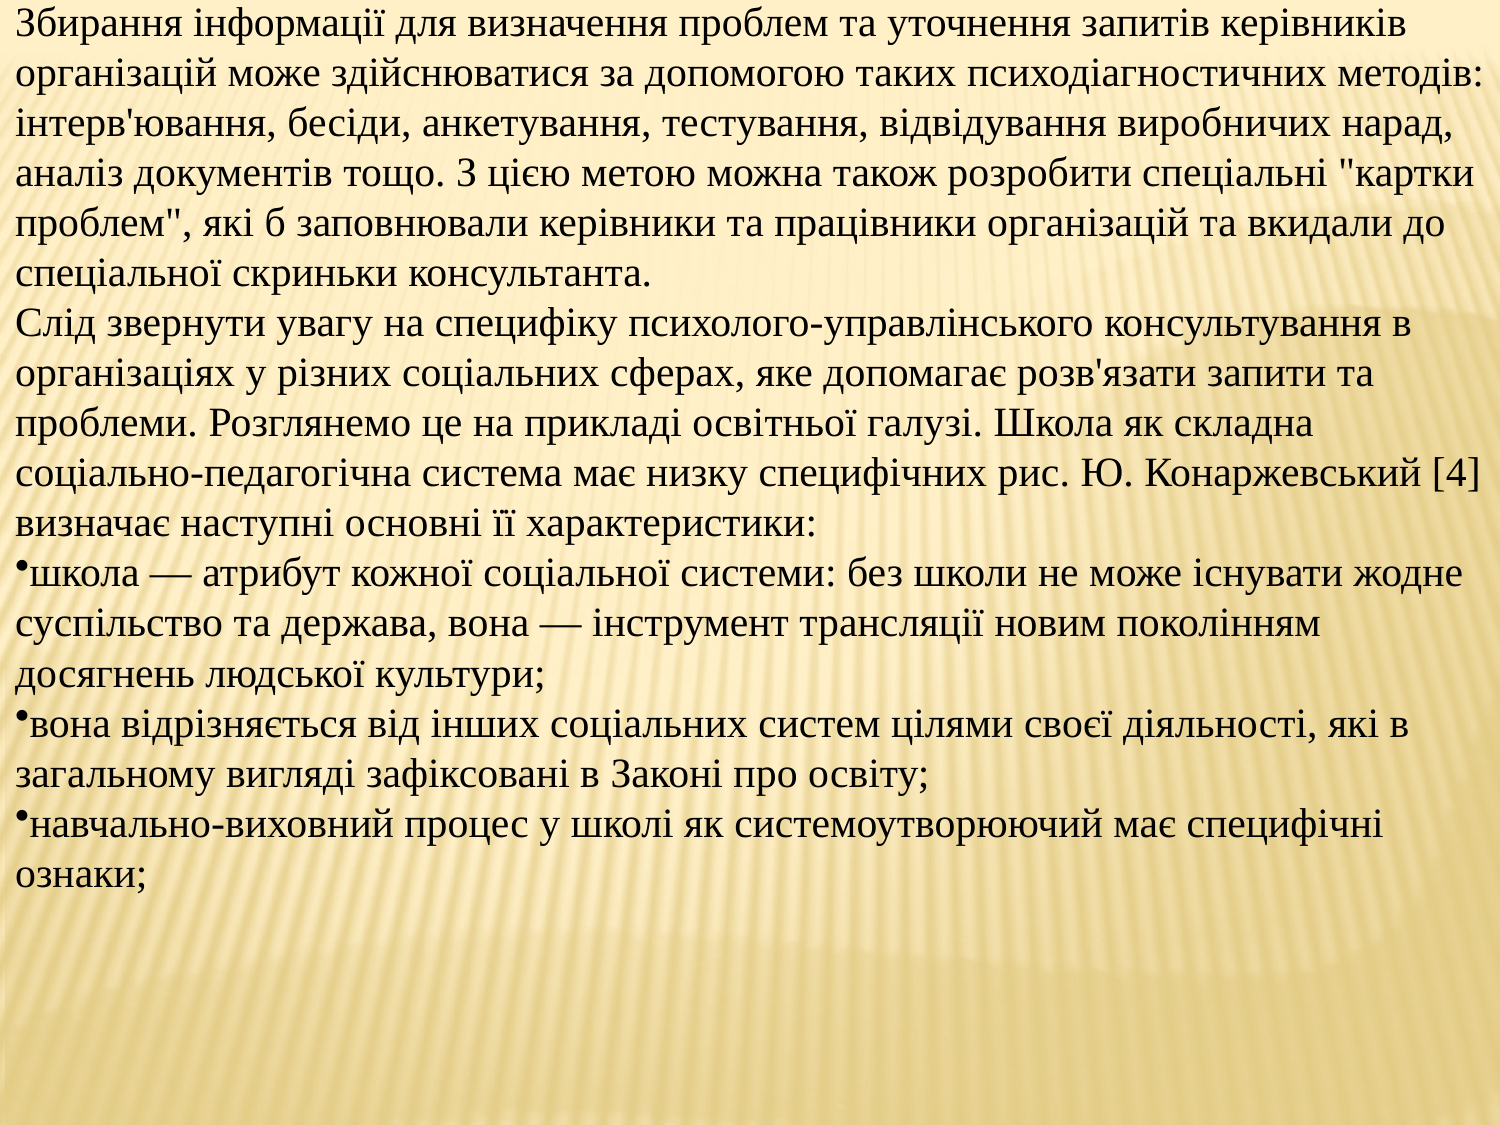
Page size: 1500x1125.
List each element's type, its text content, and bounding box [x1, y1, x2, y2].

text_box Збирання інформації для визначення проблем та уточнення за­питів керівників організацій може здійснюватися за допомогою та­ких психодіагностичних методів: інтерв'ювання, бесіди, анкетуван­ня, тестування, відвідування виробничих нарад, аналіз документів тощо. З цією метою можна також розробити спеціальні "картки проблем", які б заповнювали керівники та працівники організацій та вкидали до спеціальної скриньки консультанта. Слід звернути увагу на специфіку психолого-управлінського кон­сультування в організаціях у різних соціальних сферах, яке допома­гає розв'язати запити та проблеми. Розглянемо це на прикладі осві­тньої галузі. Школа як складна соціально-педагогічна система має низку специфічних рис. Ю. Конаржевський [4] визначає наступні ос­новні її характеристики: школа — атрибут кожної соціальної системи: без школи не може існувати жодне суспільство та держава, вона — інструмент транс­ляції новим поколінням досягнень людської культури; вона відрізняється від інших соціальних систем цілями своєї діяльності, які в загальному вигляді зафіксовані в Законі про освіту; навчально-виховний процес у школі як системоутворюючий має специфічні ознаки; [0, 0, 1500, 953]
